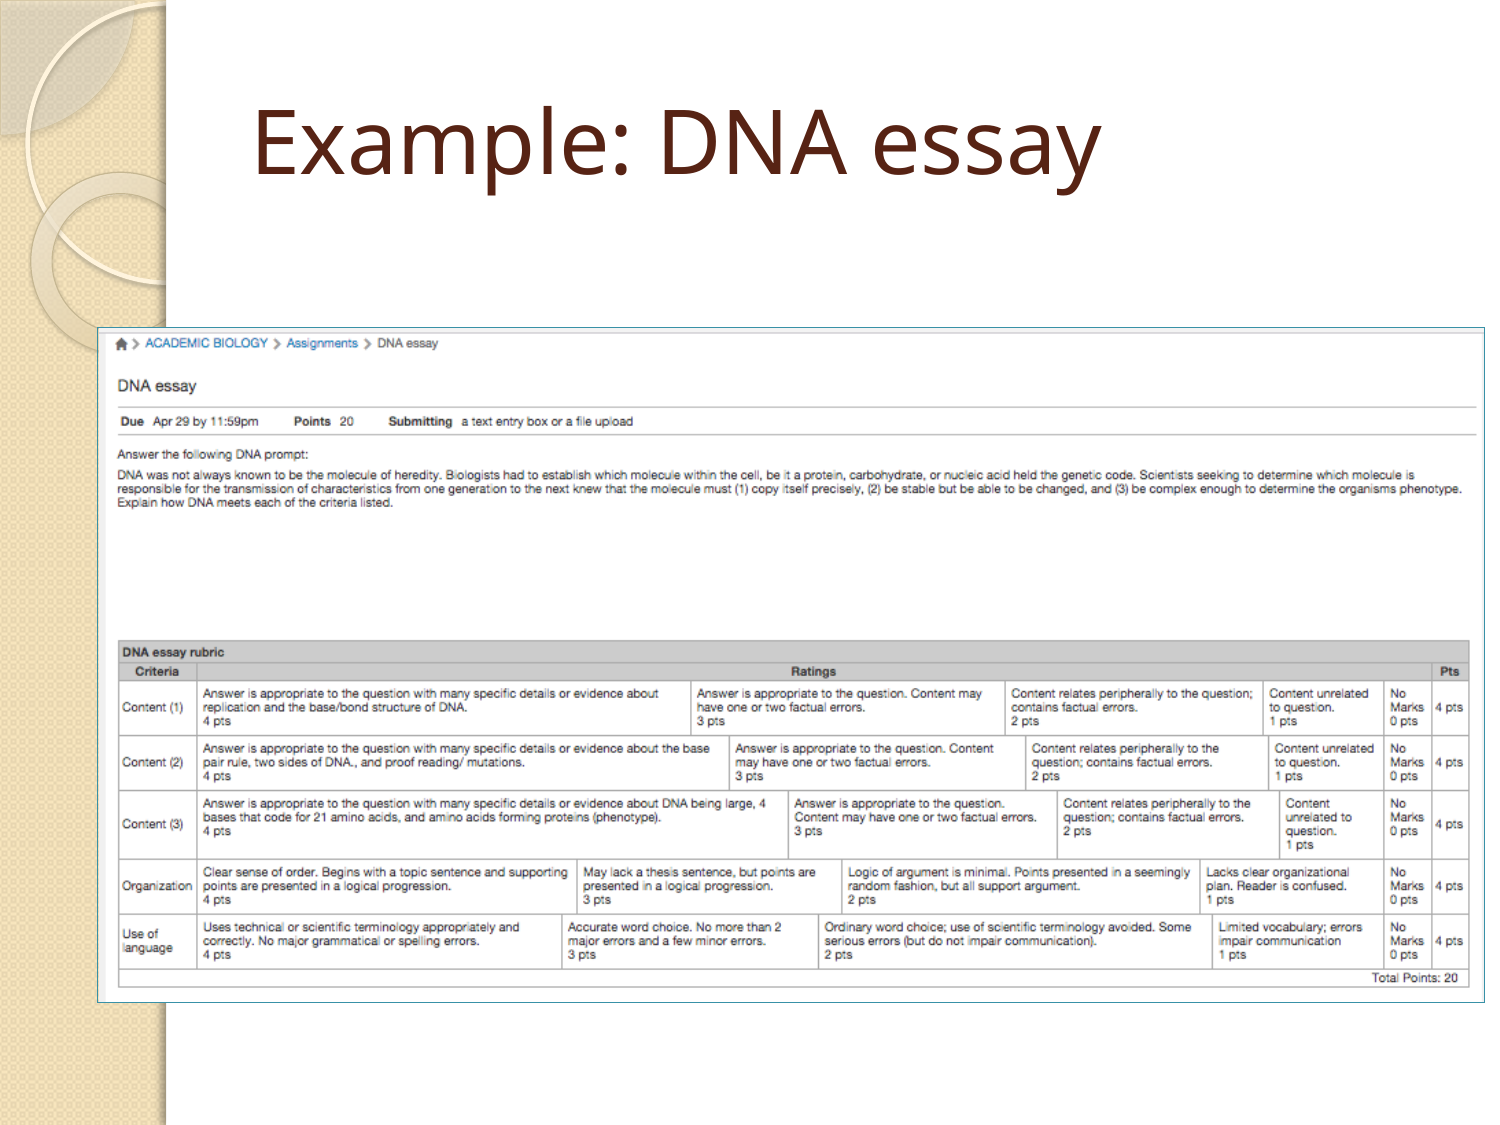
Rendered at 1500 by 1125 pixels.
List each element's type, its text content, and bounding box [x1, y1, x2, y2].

title Example: DNA essay [235, 45, 1466, 233]
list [96, 327, 1485, 1003]
